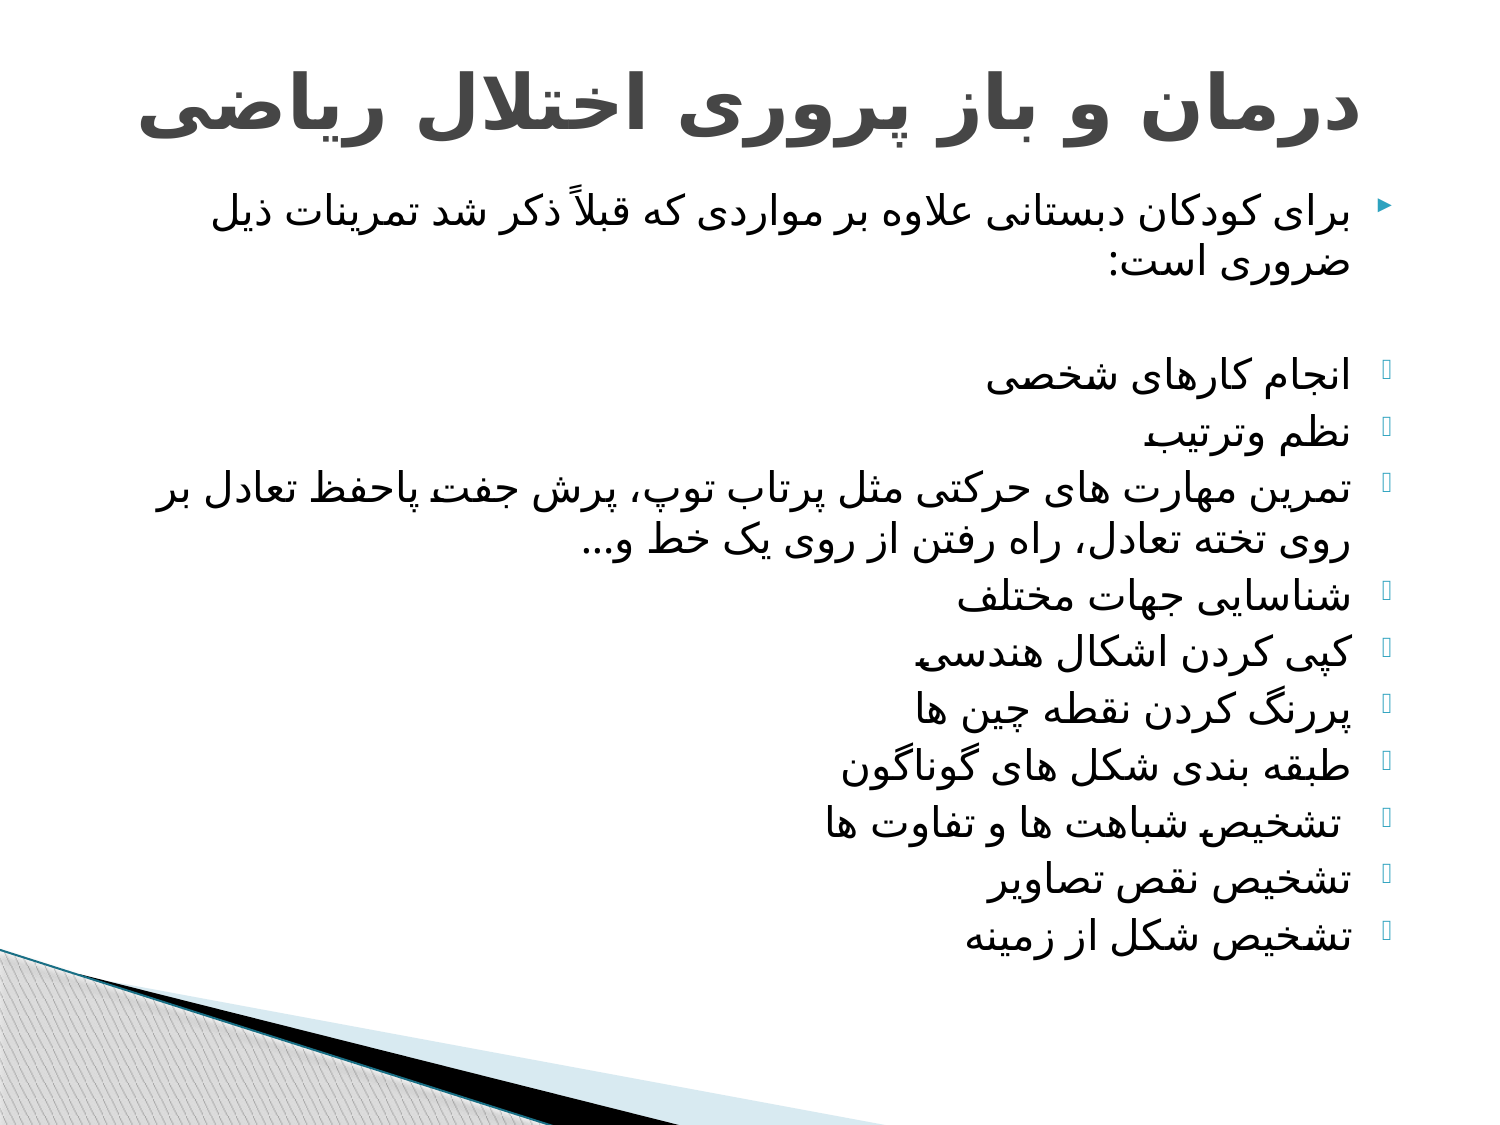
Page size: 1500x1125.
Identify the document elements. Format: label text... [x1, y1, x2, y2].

title درمان و باز پروری اختلال ریاضی [75, 45, 1425, 153]
list برای کودکان دبستانی علاوه بر مواردی که قبلاً ذکر شد تمرینات ذیل ضروری است: انجام کارهای شخصی نظم وترتیب تمرین مهارت های حرکتی مثل پرتاب توپ، پرش جفت پاحفظ تعادل بر روی تخته تعادل، راه رفتن از روی یک خط و... شناسایی جهات مختلف کپی کردن اشکال هندسی پررنگ کردن نقطه چین ها طبقه بندی شکل های گوناگون تشخیص شباهت ها و تفاوت ها تشخیص نقص تصاویر تشخیص شکل از زمینه [70, 175, 1421, 977]
